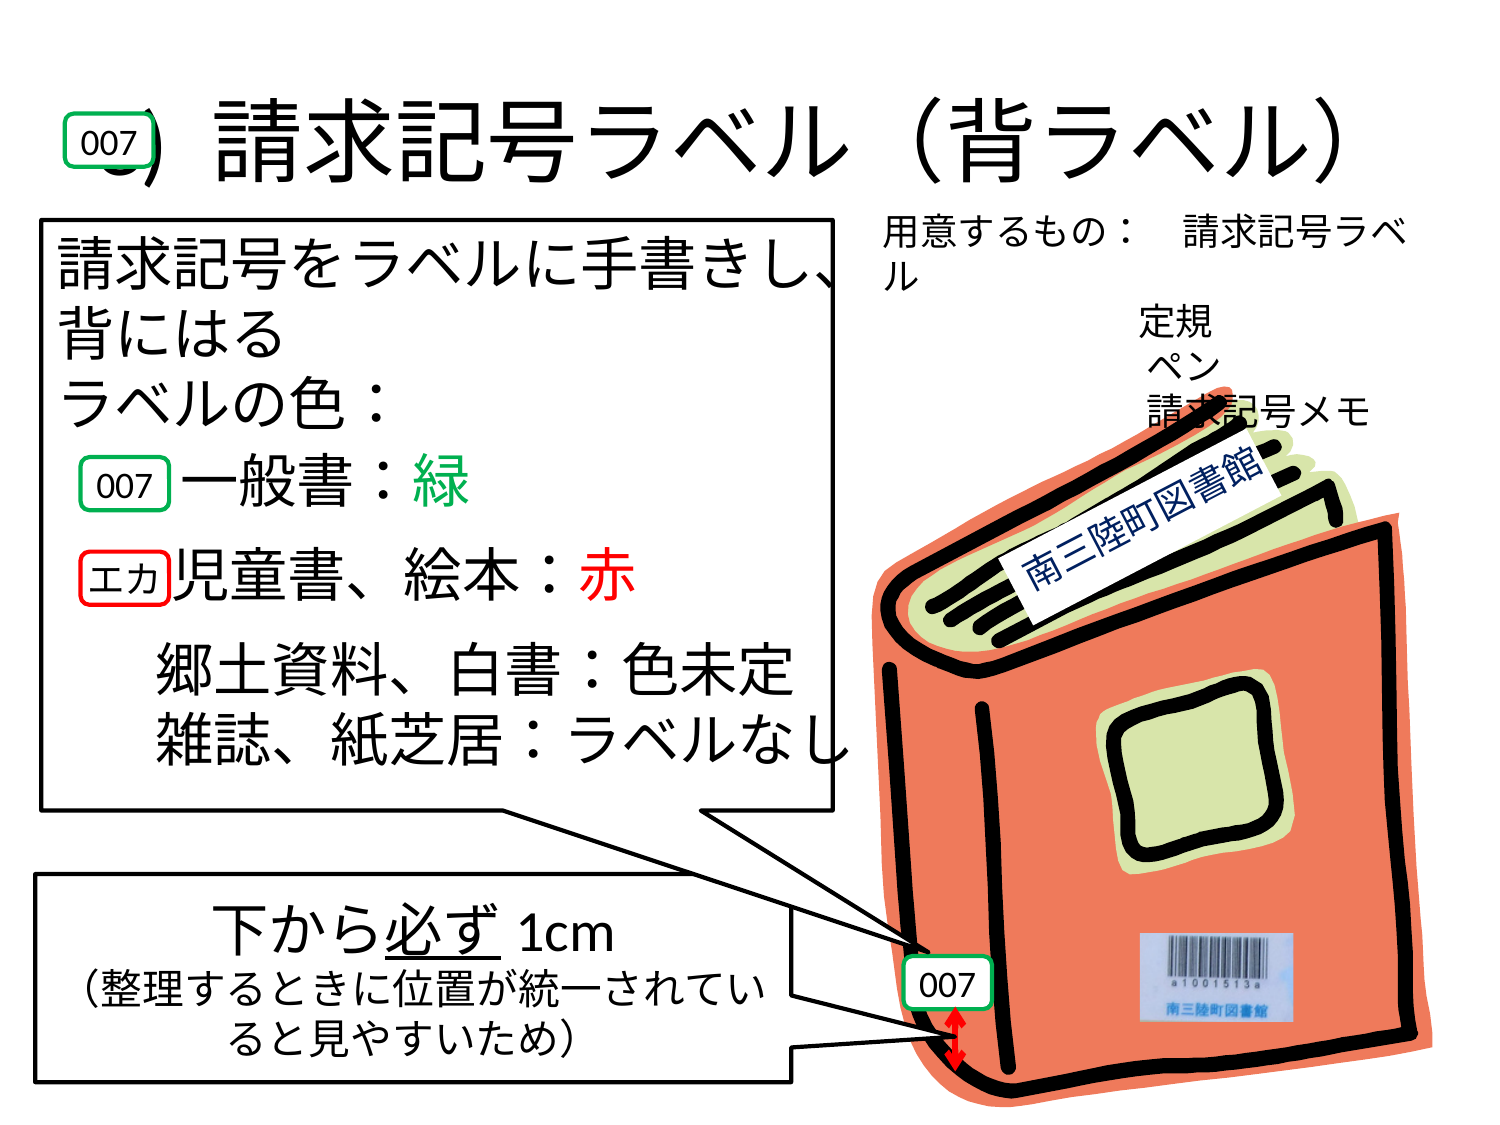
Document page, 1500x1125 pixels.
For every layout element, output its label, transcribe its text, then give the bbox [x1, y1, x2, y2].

title e) 請求記号ラベル（背ラベル） [75, 45, 1425, 233]
text_box 用意するもの： 請求記号ラベル 定規 ペン 請求記号メモ [868, 200, 1429, 371]
text_box 007 [62, 111, 156, 169]
text_box 郷土資料、白書：色未定 雑誌、紙芝居：ラベルなし [140, 625, 862, 781]
text_box 一般書：緑 [165, 436, 486, 521]
text_box エカ [78, 549, 156, 607]
text_box 下から必ず1cm （整理するときに位置が統一されていると見やすいため） [33, 871, 862, 1085]
text_box 児童書、絵本：赤 [156, 530, 652, 616]
text_box 007 [78, 454, 165, 513]
text_box 請求記号をラベルに手書きし、背にはる ラベルの色： [39, 217, 862, 933]
picture [867, 373, 1436, 1116]
